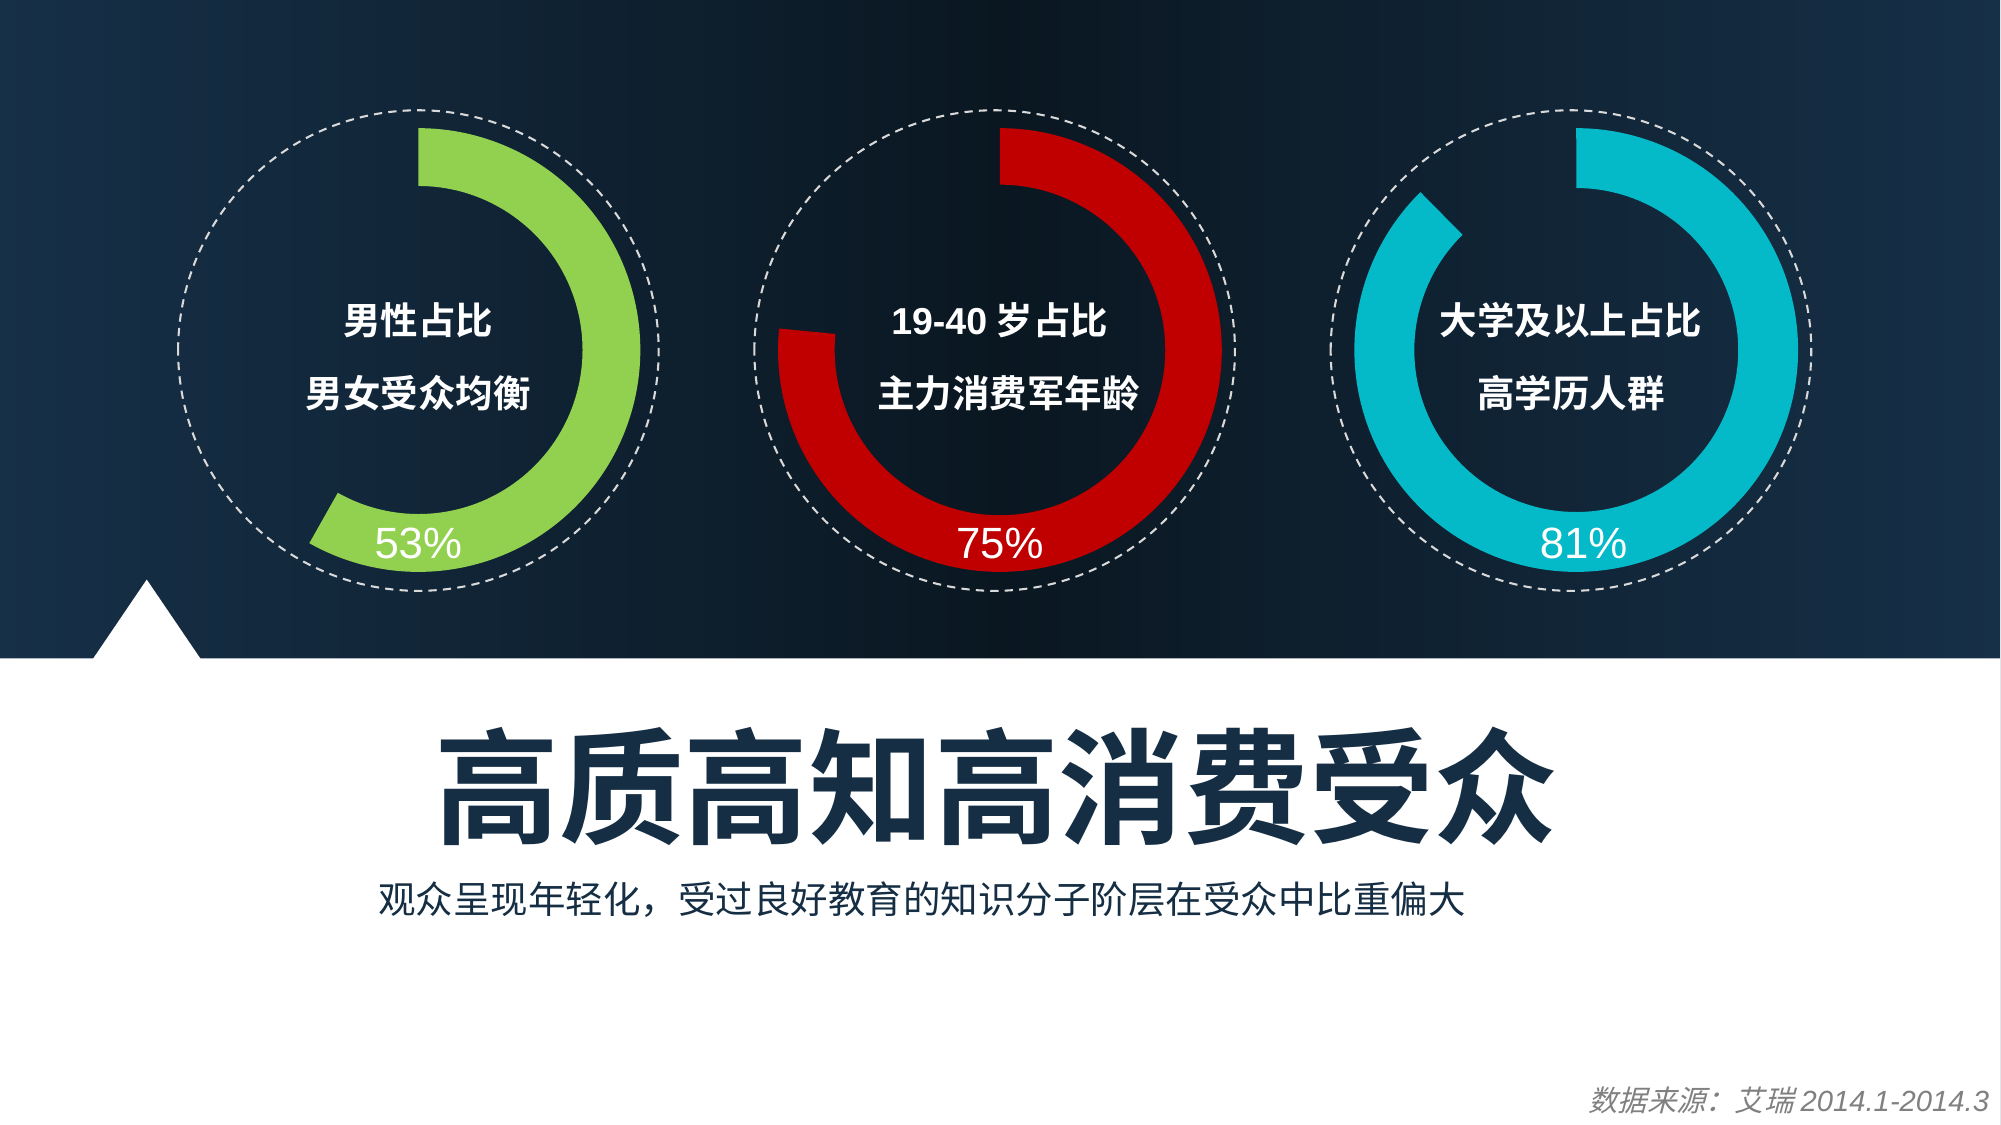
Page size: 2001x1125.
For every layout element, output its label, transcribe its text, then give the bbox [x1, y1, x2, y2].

text_box 数据来源：艾瑞2014.1-2014.3 [1574, 1074, 2000, 1125]
text_box 观众呈现年轻化，受过良好教育的知识分子阶层在受众中比重偏大 [363, 868, 1631, 929]
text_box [1330, 110, 1812, 591]
text_box [0, 657, 2000, 1125]
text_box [754, 110, 1235, 591]
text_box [178, 110, 659, 591]
text_box 高质高知高消费受众 [419, 702, 1575, 868]
text_box [89, 577, 205, 663]
